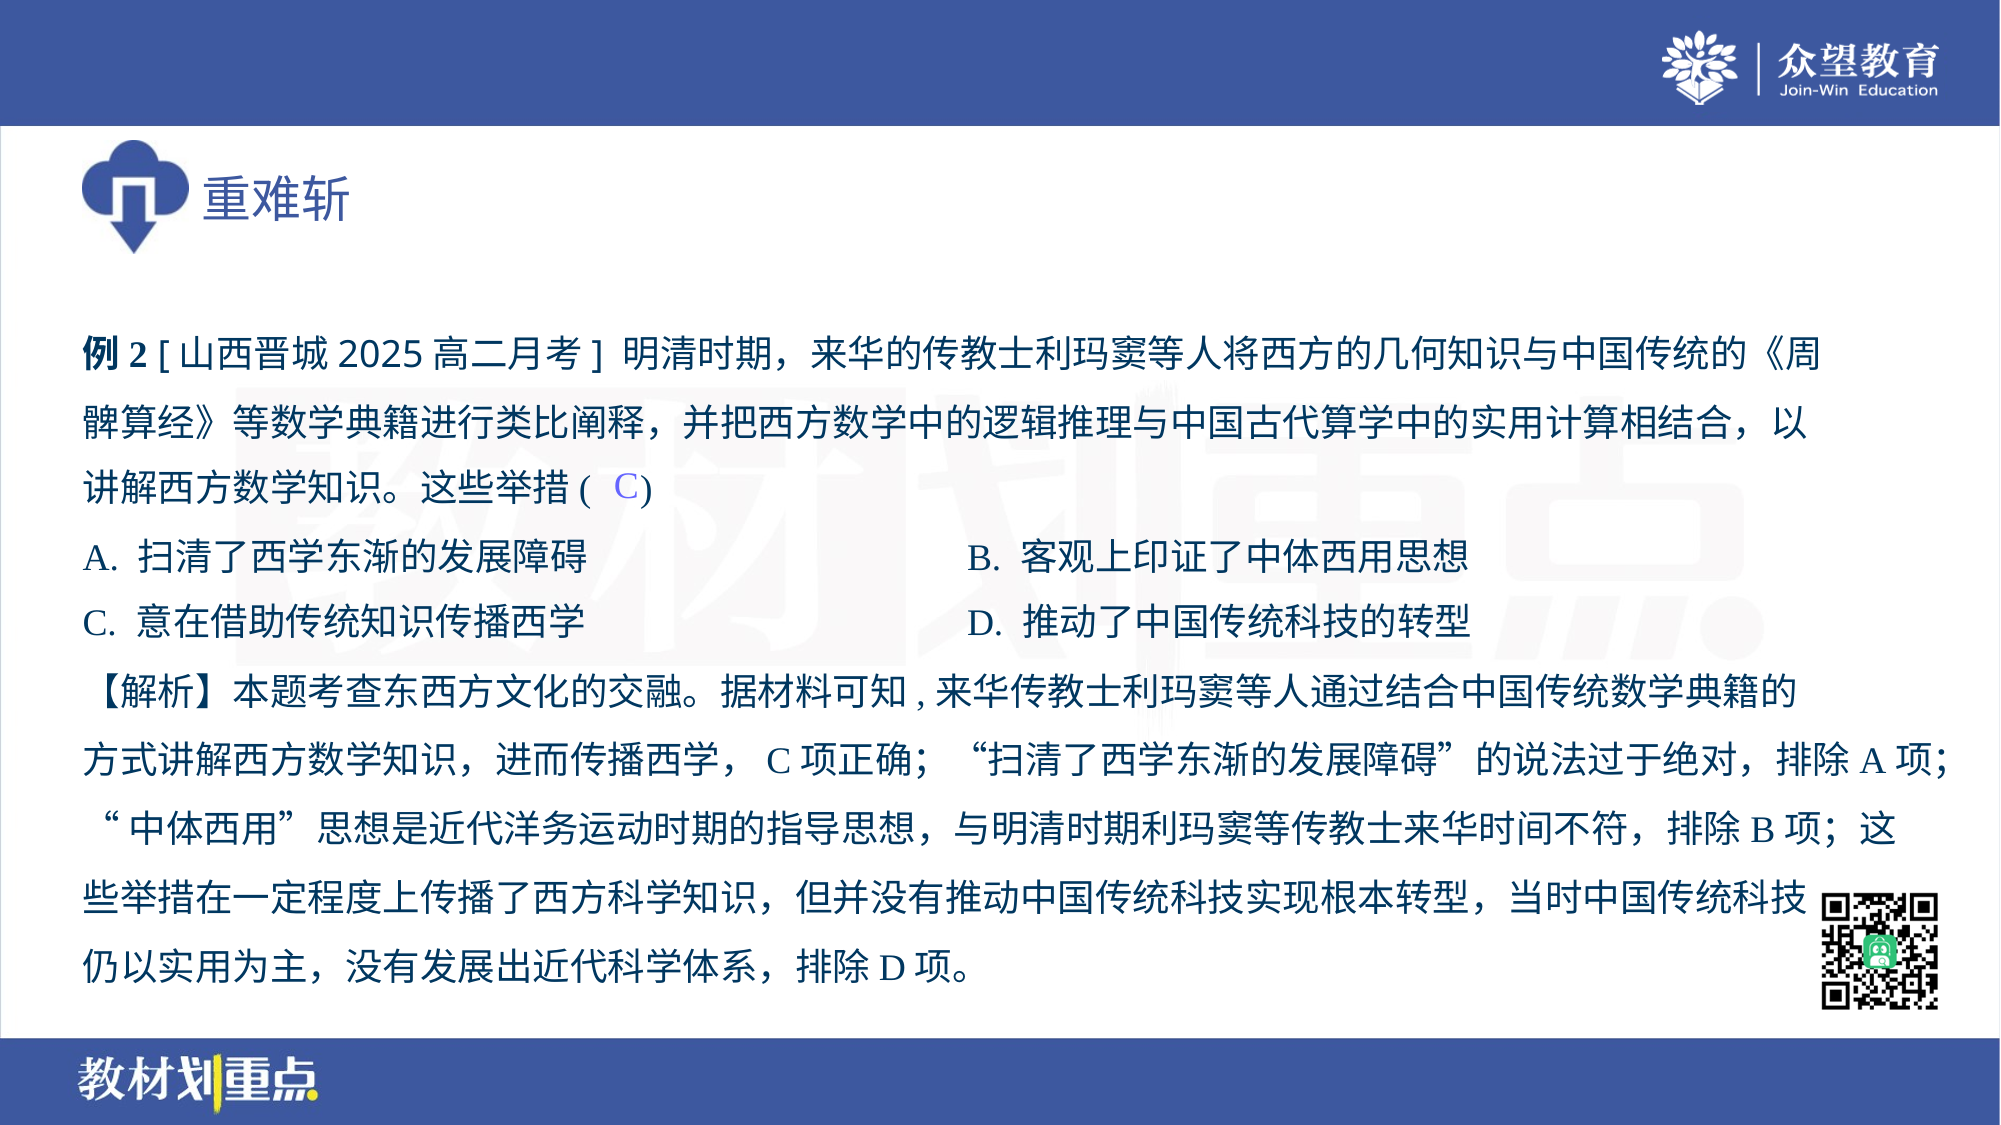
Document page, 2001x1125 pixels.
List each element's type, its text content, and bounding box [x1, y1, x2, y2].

text_box 例2 [山西晋城2025高二月考] 明清时期，来华的传教士利玛窦等人将西方的几何知识与中国传统的《周 髀算经》等数学典籍进行类比阐释，并把西方数学中的逻辑推理与中国古代算学中的实用计算相结合，以 讲解西方数学知识。这些举措( ) [82, 306, 1817, 502]
picture [0, 0, 2000, 1125]
text_box A. 扫清了西学东渐的发展障碍 B. 客观上印证了中体西用思想 C. 意在借助传统知识传播西学 D. 推动了中国传统科技的转型 [82, 509, 1817, 636]
text_box 【解析】本题考查东西方文化的交融。据材料可知,来华传教士利玛窦等人通过结合中国传统数学典籍的 方式讲解西方数学知识，进而传播西学，C项正确；“扫清了西学东渐的发展障碍”的说法过于绝对，排除A项； “中体西用”思想是近代洋务运动时期的指导思想，与明清时期利玛窦等传教士来华时间不符，排除B项；这 些举措在一定程度上传播了西方科学知识，但并没有推动中国传统科技实现根本转型，当时中国传统科技 仍以实用为主，没有发展出近代科学体系，排除D项。 [82, 643, 1817, 978]
text_box C [600, 441, 653, 500]
